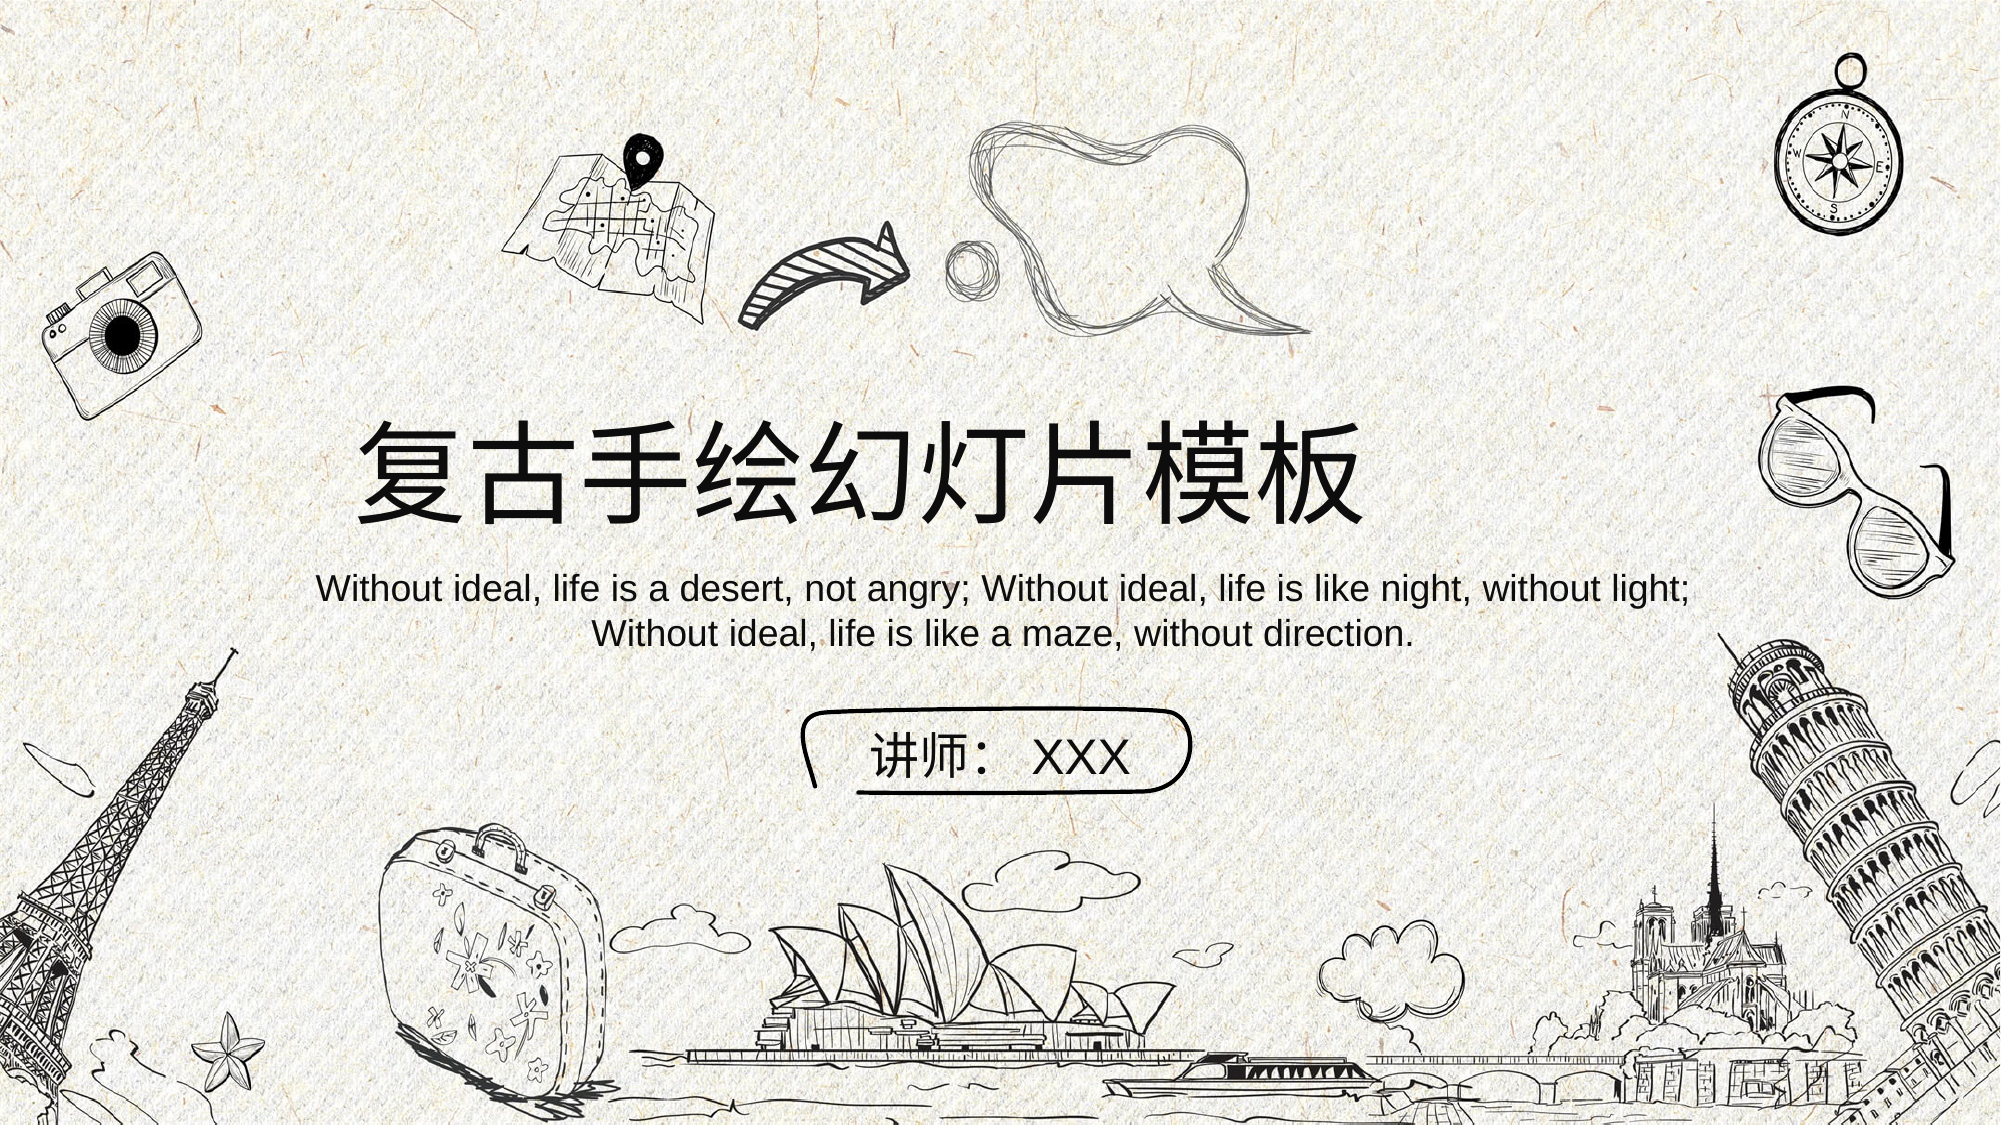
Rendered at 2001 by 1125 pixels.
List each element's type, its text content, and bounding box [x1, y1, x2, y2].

text_box Without ideal, life is a desert, not angry; Without ideal, life is like night, without light; Without ideal, life is like a maze, without direction. [296, 557, 1711, 662]
picture [0, 0, 2001, 1125]
text_box 复古手绘幻灯片模板 [340, 395, 1661, 546]
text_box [800, 708, 1200, 794]
